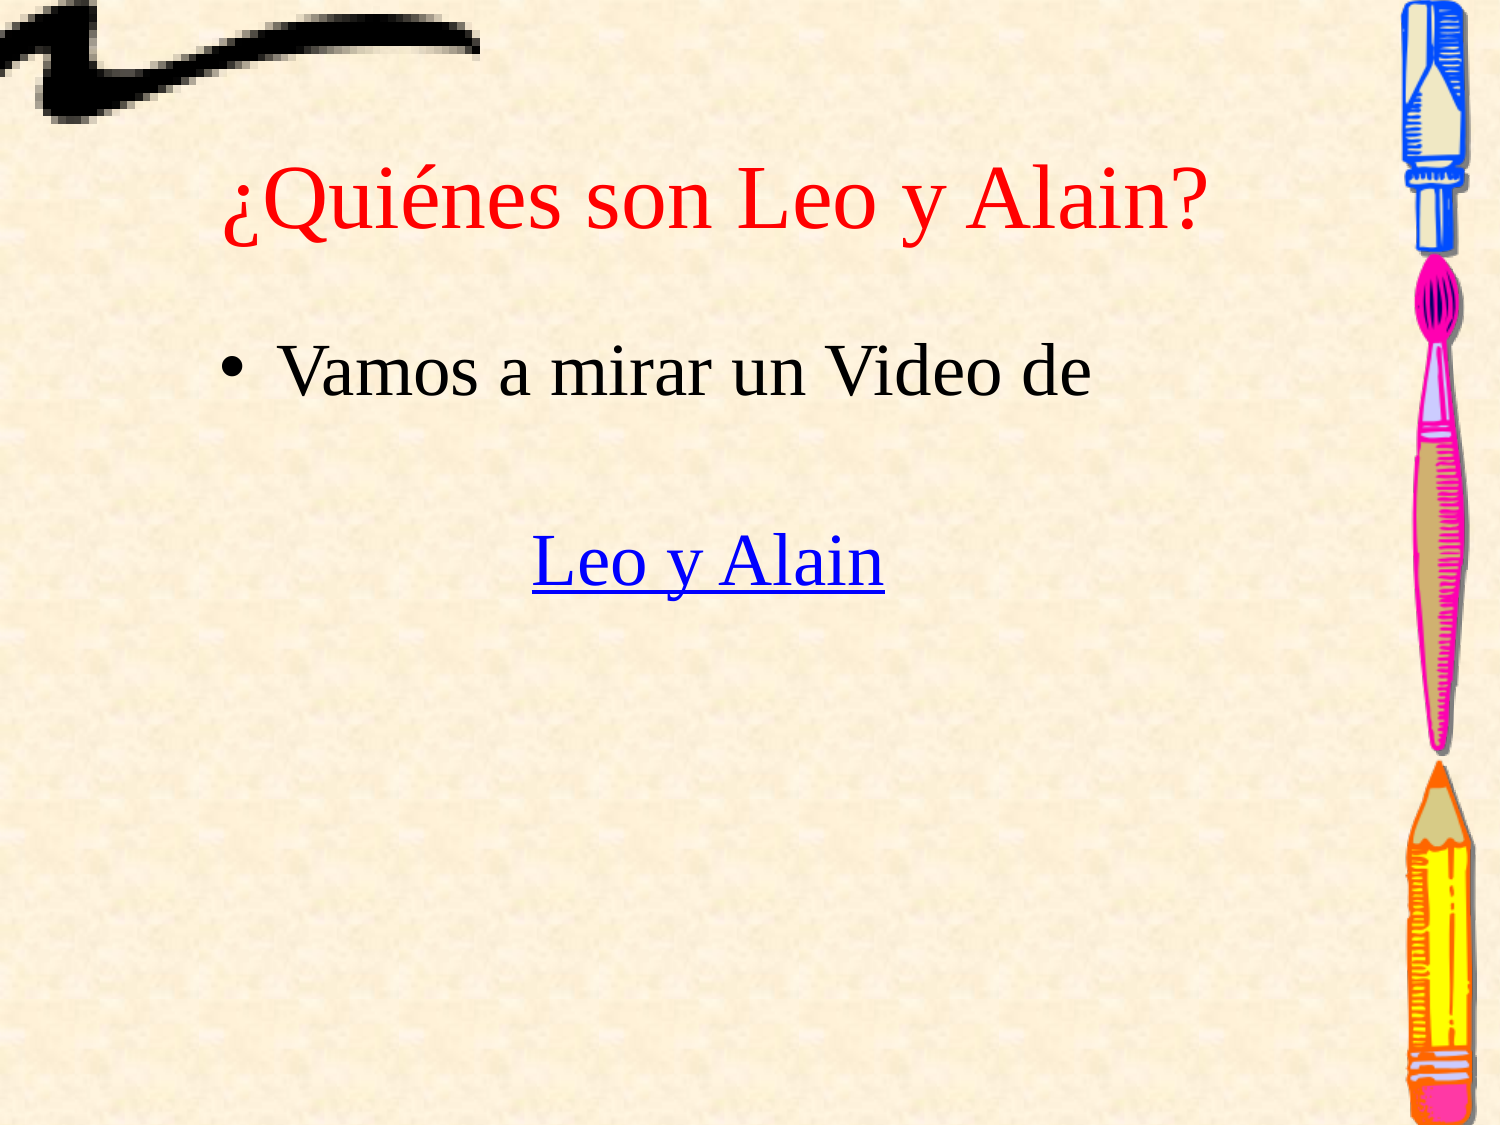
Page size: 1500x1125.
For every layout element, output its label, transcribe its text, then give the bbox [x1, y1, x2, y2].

text_box Leo y Alain [309, 503, 1108, 609]
text_box Vamos a mirar un Video de [212, 312, 1325, 418]
title ¿Quiénes son Leo y Alain? [41, 116, 1393, 268]
picture [0, 0, 1500, 1125]
